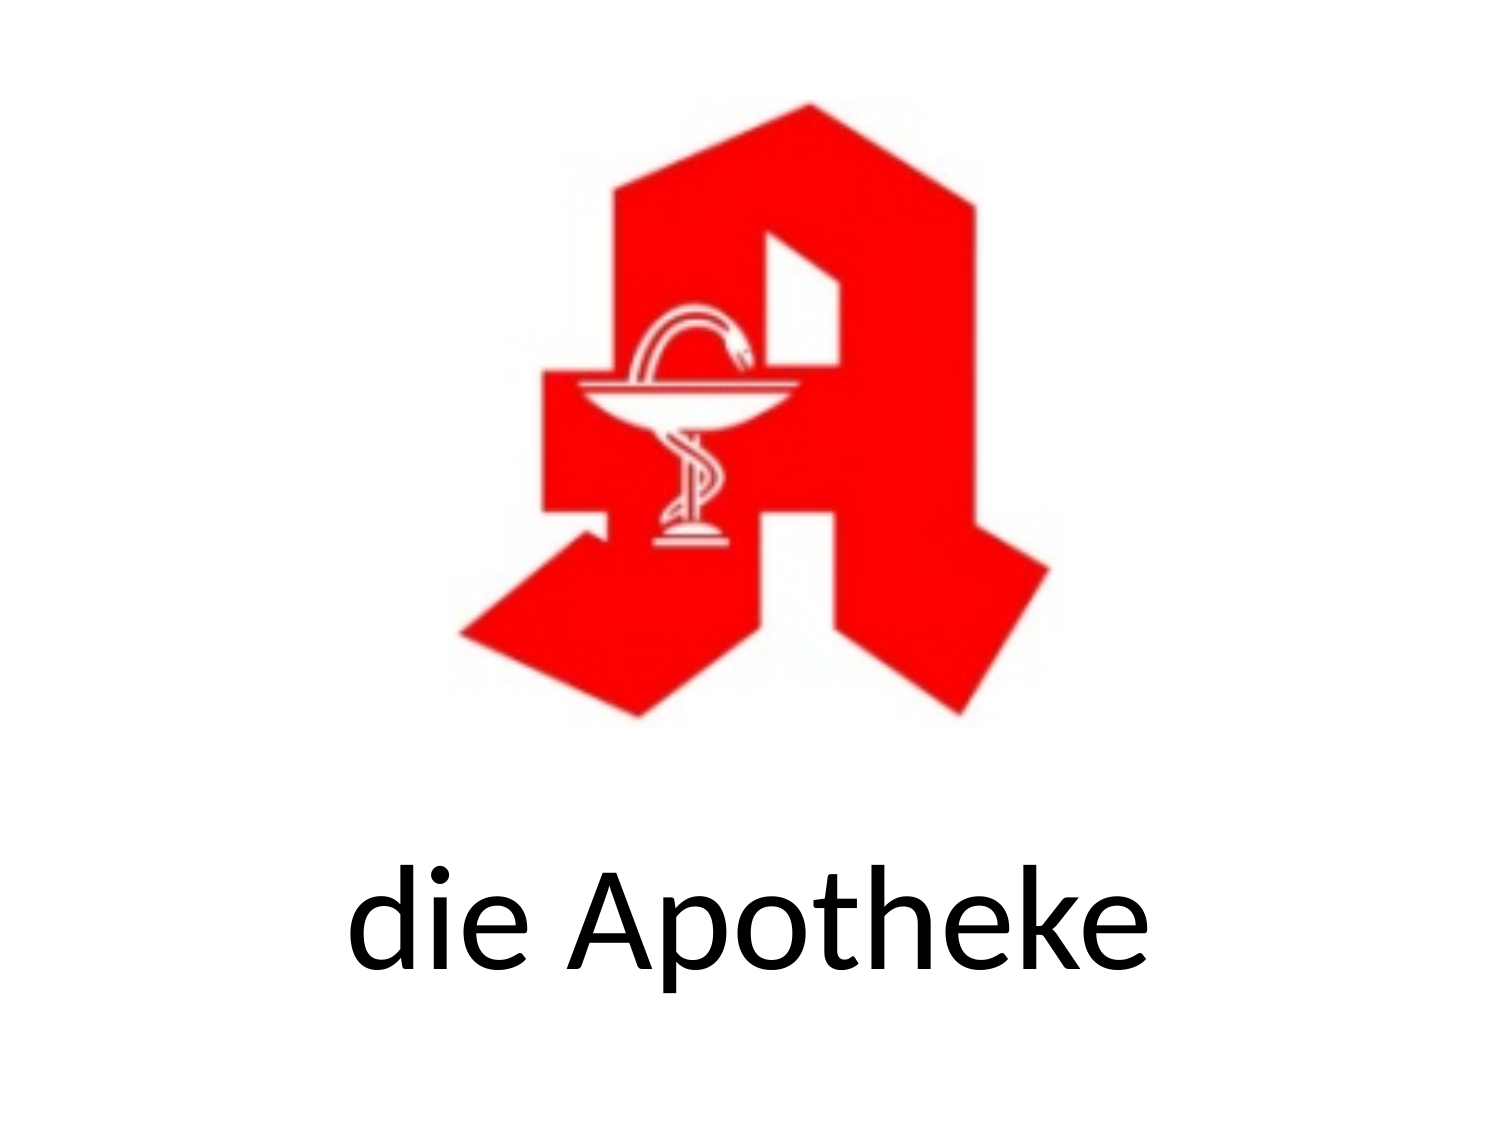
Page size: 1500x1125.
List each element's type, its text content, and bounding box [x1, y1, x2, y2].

picture [449, 99, 1063, 728]
text_box die Apotheke [0, 812, 1500, 1008]
